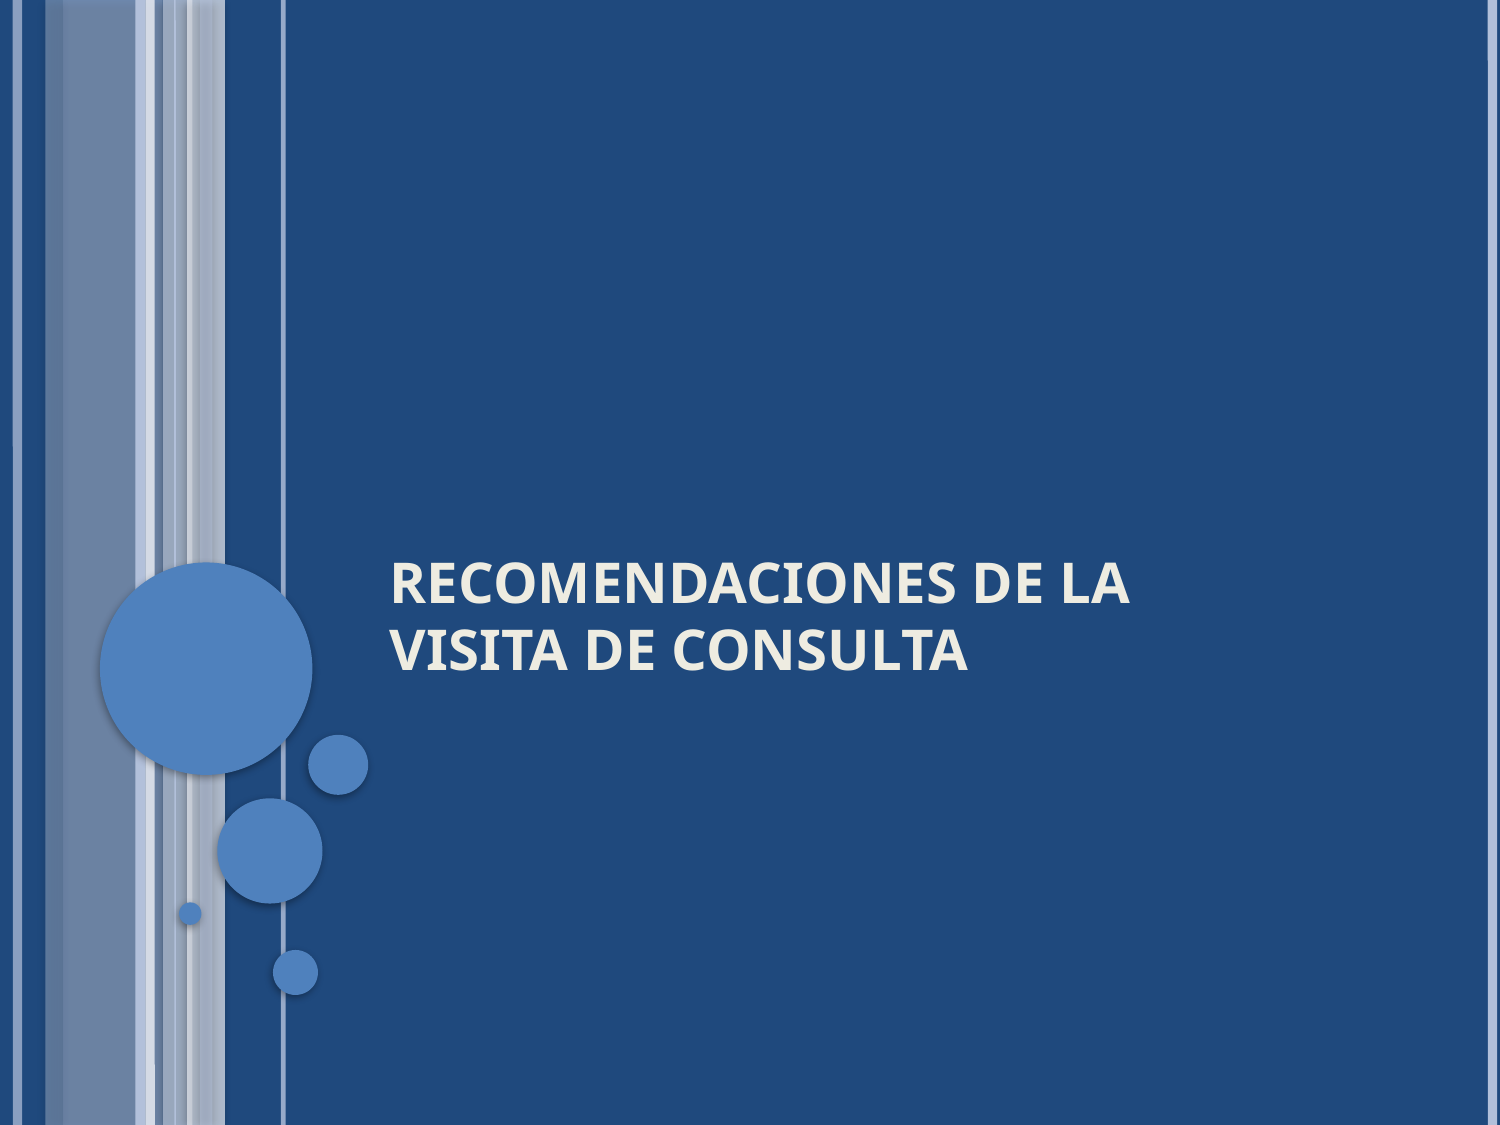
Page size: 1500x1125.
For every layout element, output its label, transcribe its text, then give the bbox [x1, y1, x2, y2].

title Recomendaciones de la Visita de Consulta [375, 537, 1375, 761]
